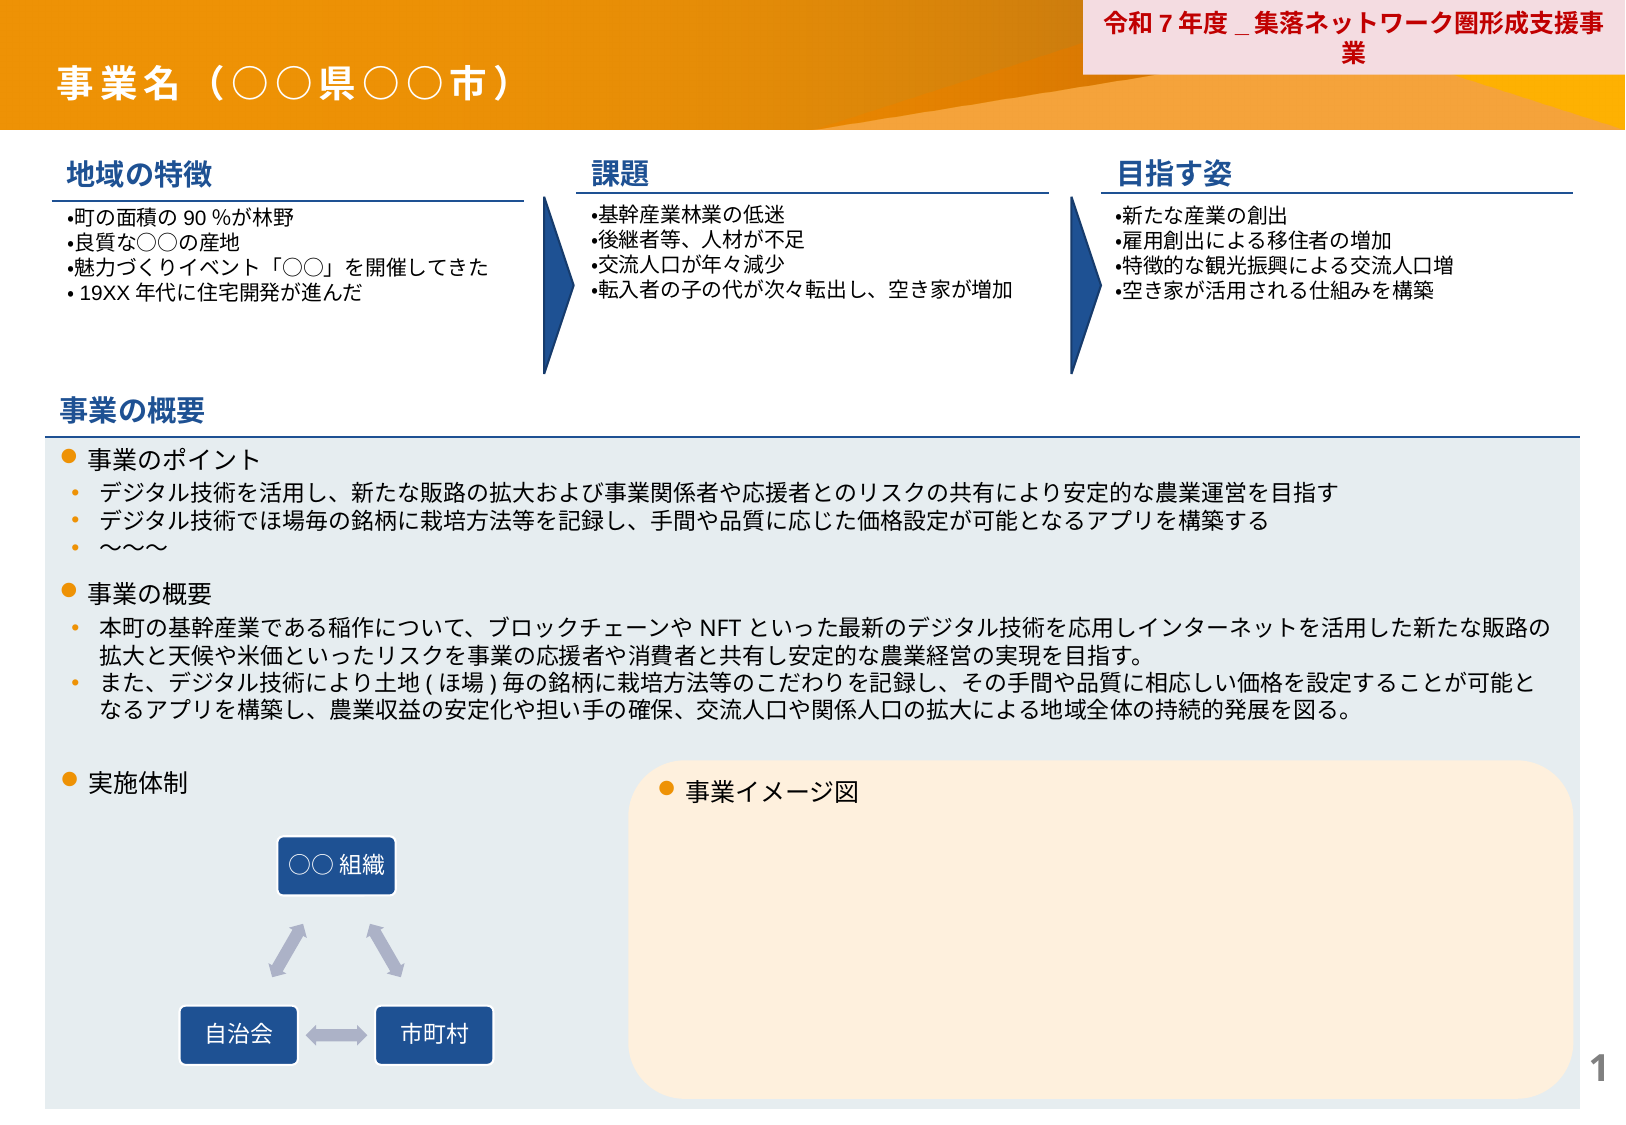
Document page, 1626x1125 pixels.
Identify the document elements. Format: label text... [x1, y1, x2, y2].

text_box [628, 760, 1574, 1099]
text_box ・基幹産業林業の低迷 ・後継者等、人材が不足 ・交流人口が年々減少 ・転入者の子の代が次々転出し、空き家が増加 [576, 194, 1049, 310]
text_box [99, 836, 574, 1065]
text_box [44, 571, 1570, 733]
text_box [543, 196, 575, 375]
picture [0, 0, 1625, 130]
text_box ・町の面積の90％が林野 ・良質な○○の産地 ・魅力づくりイベント「○○」を開催してきた ・19XX年代に住宅開発が進んだ [52, 197, 523, 312]
table_header 事業の概要 [45, 374, 1580, 436]
table_cell [45, 438, 1580, 1109]
table_header 地域の特徴 [52, 143, 524, 200]
table_header 課題 [576, 143, 1049, 192]
table_cell [1101, 194, 1573, 233]
slide_number 0 [1574, 1039, 1625, 1099]
table_header 目指す姿 [1101, 143, 1573, 192]
text_box [1070, 196, 1100, 375]
text_box 実施体制 [45, 760, 204, 806]
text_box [44, 437, 1574, 570]
text_box ・新たな産業の創出 ・雇用創出による移住者の増加 ・特徴的な観光振興による交流人口増 ・空き家が活用される仕組みを構築 [1100, 195, 1569, 311]
text_box 令和7年度_集落ネットワーク圏形成支援事業 [1082, 0, 1625, 76]
text_box 事業名（○○県○○市） [56, 60, 1592, 106]
